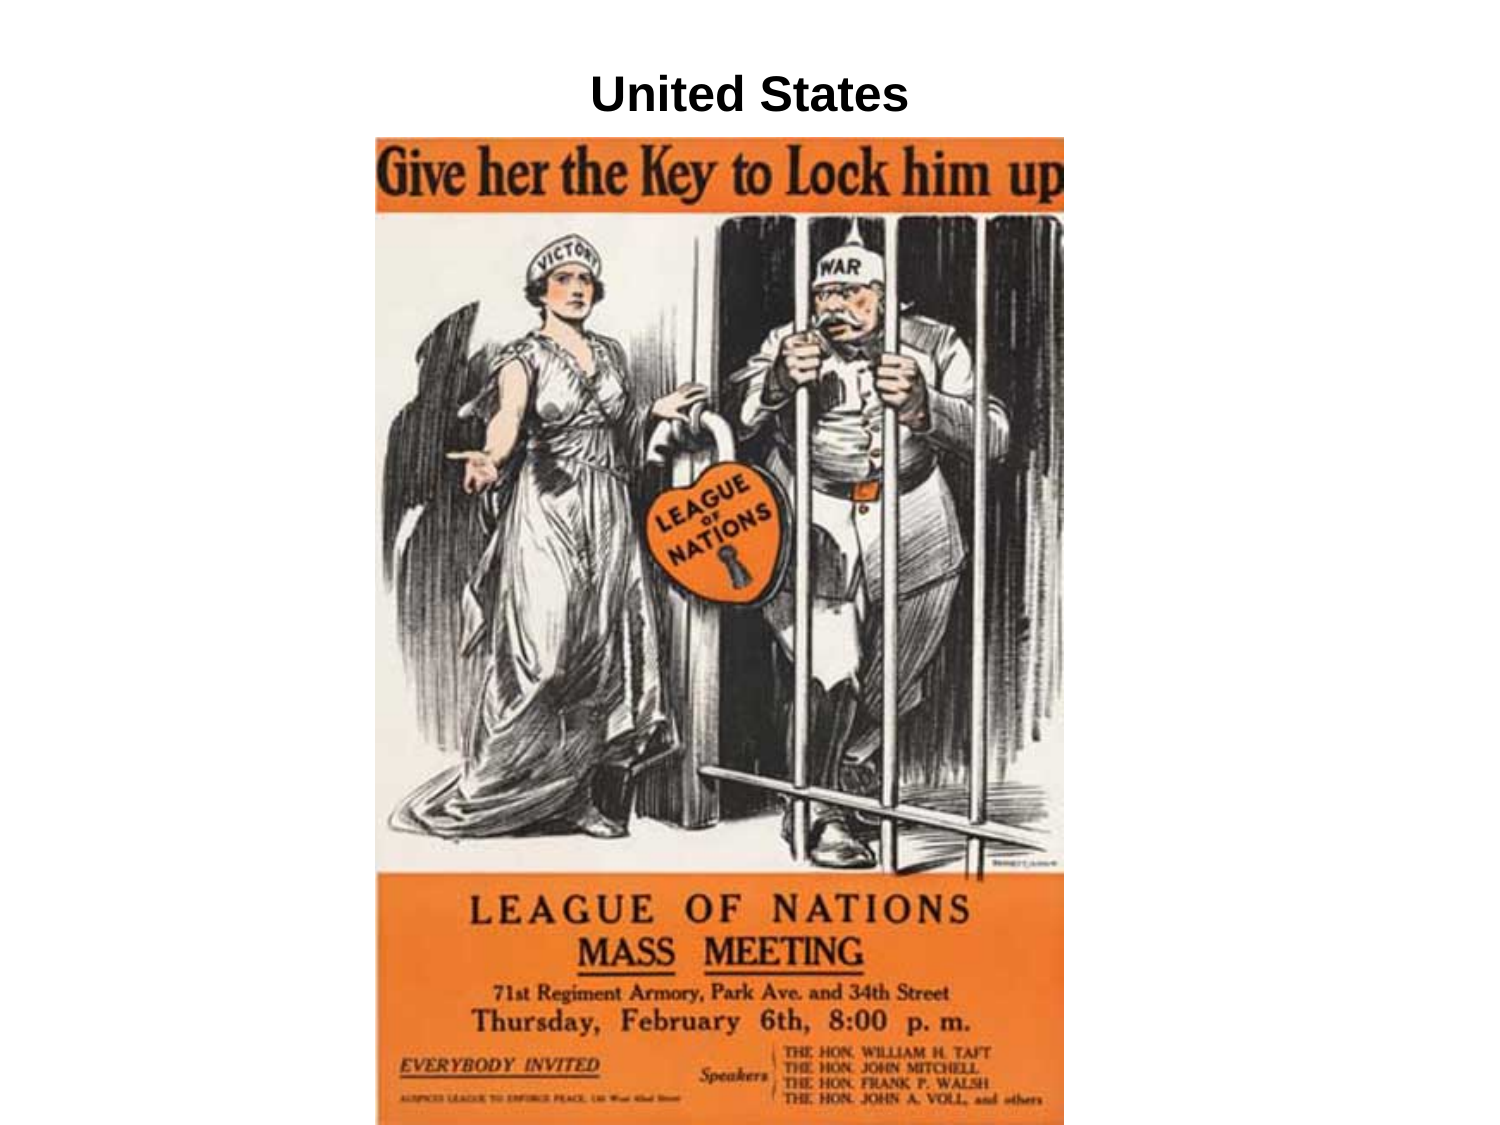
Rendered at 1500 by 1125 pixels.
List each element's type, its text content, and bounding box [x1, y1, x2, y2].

picture [374, 137, 1064, 1125]
title United States [74, 44, 1426, 138]
